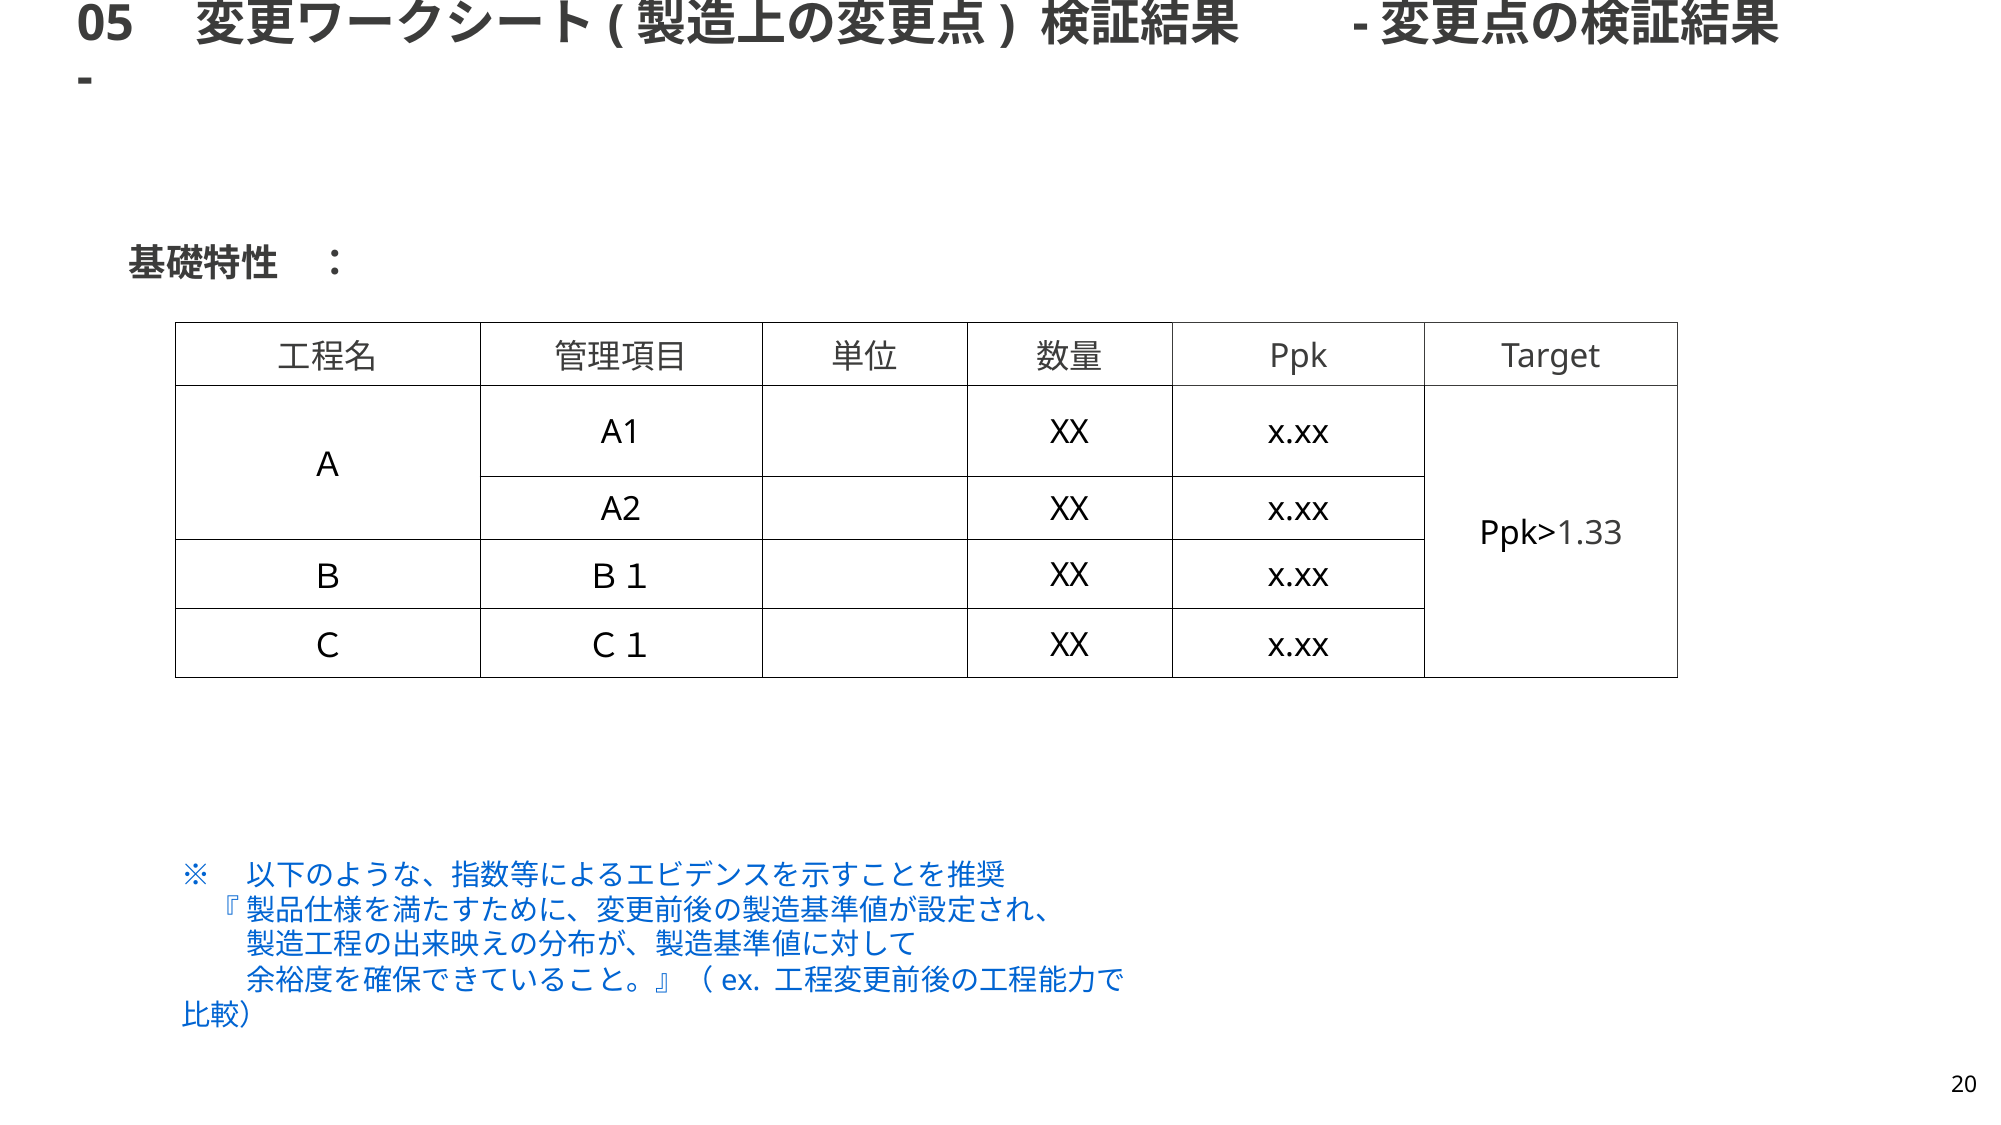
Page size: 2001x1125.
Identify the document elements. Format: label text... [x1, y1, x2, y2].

table_cell [763, 386, 967, 476]
table_header Ppk [1173, 323, 1424, 385]
title 05 変更ワークシート(製造上の変更点) 検証結果 -変更点の検証結果- [0, 0, 1877, 123]
table_header Target [1425, 323, 1677, 385]
table_header 数量 [968, 323, 1172, 385]
table_cell x.xx [1173, 477, 1424, 539]
table_cell [763, 609, 967, 677]
text_box 基礎特性 ： [114, 231, 369, 291]
table_cell Ｃ１ [481, 609, 762, 677]
table_cell XX [968, 609, 1172, 677]
text_box ※ 以下のような、指数等によるエビデンスを示すことを推奨 『 製品仕様を満たすために、変更前後の製造基準値が設定され、 製造工程の出来映えの分布が、製造基準値に対して 余裕度を確保できていること。』（ex. 工程変更前後の工程能力で比較） [175, 849, 1132, 1037]
table_cell XX [968, 540, 1172, 608]
table_header 管理項目 [481, 323, 762, 385]
table_cell [763, 477, 967, 539]
table_cell x.xx [1173, 386, 1424, 476]
table_cell [763, 540, 967, 608]
table_cell XX [968, 386, 1172, 476]
table_cell XX [968, 477, 1172, 539]
table_cell x.xx [1173, 609, 1424, 677]
table_cell Ｃ [176, 609, 480, 677]
table_header 工程名 [176, 323, 480, 385]
table_cell Ｂ１ [481, 540, 762, 608]
table_cell Ａ [176, 386, 480, 539]
table_cell A1 [481, 386, 762, 476]
table_cell A2 [481, 477, 762, 539]
table_header 単位 [763, 323, 967, 385]
table_cell Ppk>1.33 [1425, 386, 1677, 677]
table_cell x.xx [1173, 540, 1424, 608]
table_cell Ｂ [176, 540, 480, 608]
